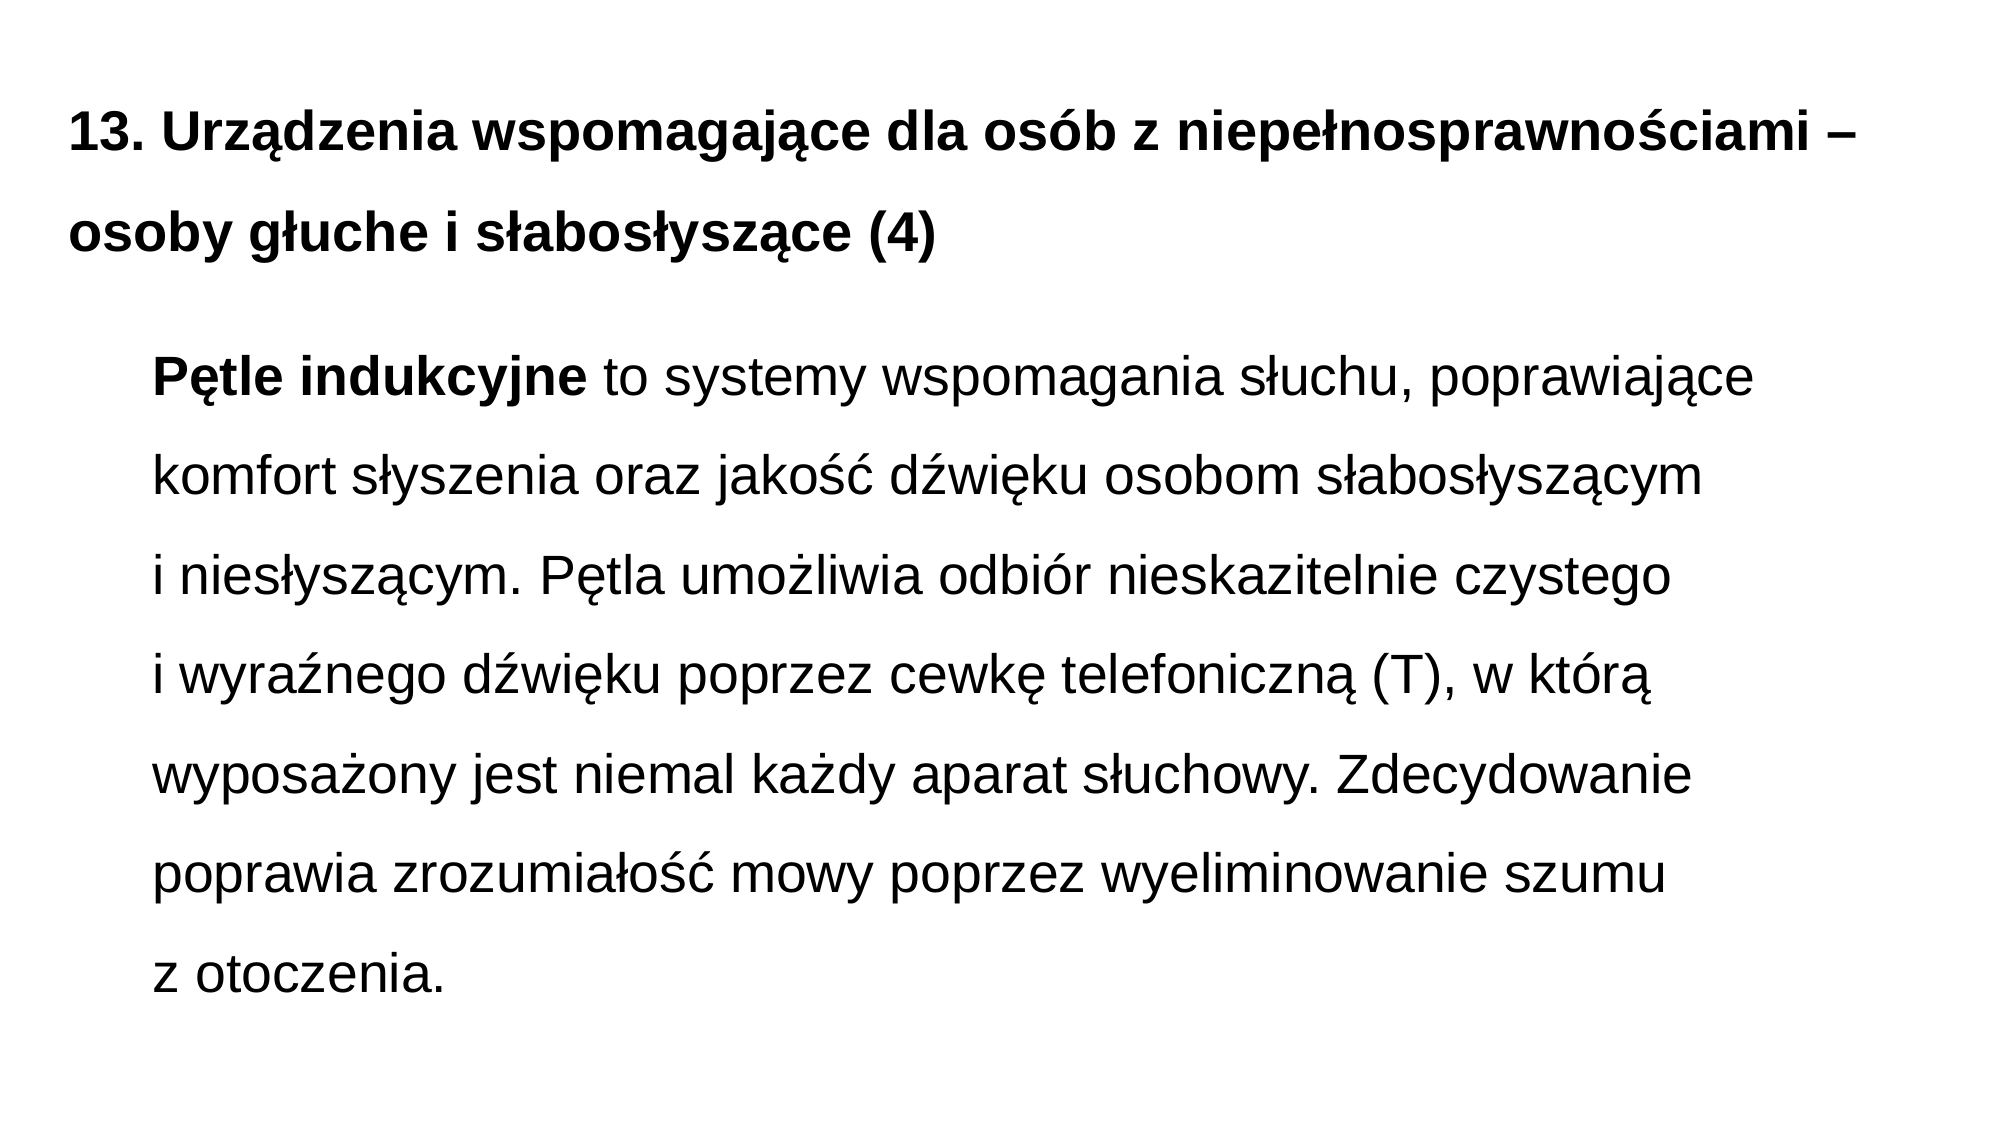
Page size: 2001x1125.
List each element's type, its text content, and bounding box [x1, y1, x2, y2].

list Pętle indukcyjne to systemy wspomagania słuchu, poprawiające komfort słyszenia oraz jakość dźwięku osobom słabosłyszącym i niesłyszącym. Pętla umożliwia odbiór nieskazitelnie czystego i wyraźnego dźwięku poprzez cewkę telefoniczną (T), w którą wyposażony jest niemal każdy aparat słuchowy. Zdecydowanie poprawia zrozumiałość mowy poprzez wyeliminowanie szumu z otoczenia. [137, 299, 1935, 1014]
title 13. Urządzenia wspomagające dla osób z niepełnosprawnościami – osoby głuche i słabosłyszące (4) [53, 52, 1983, 271]
